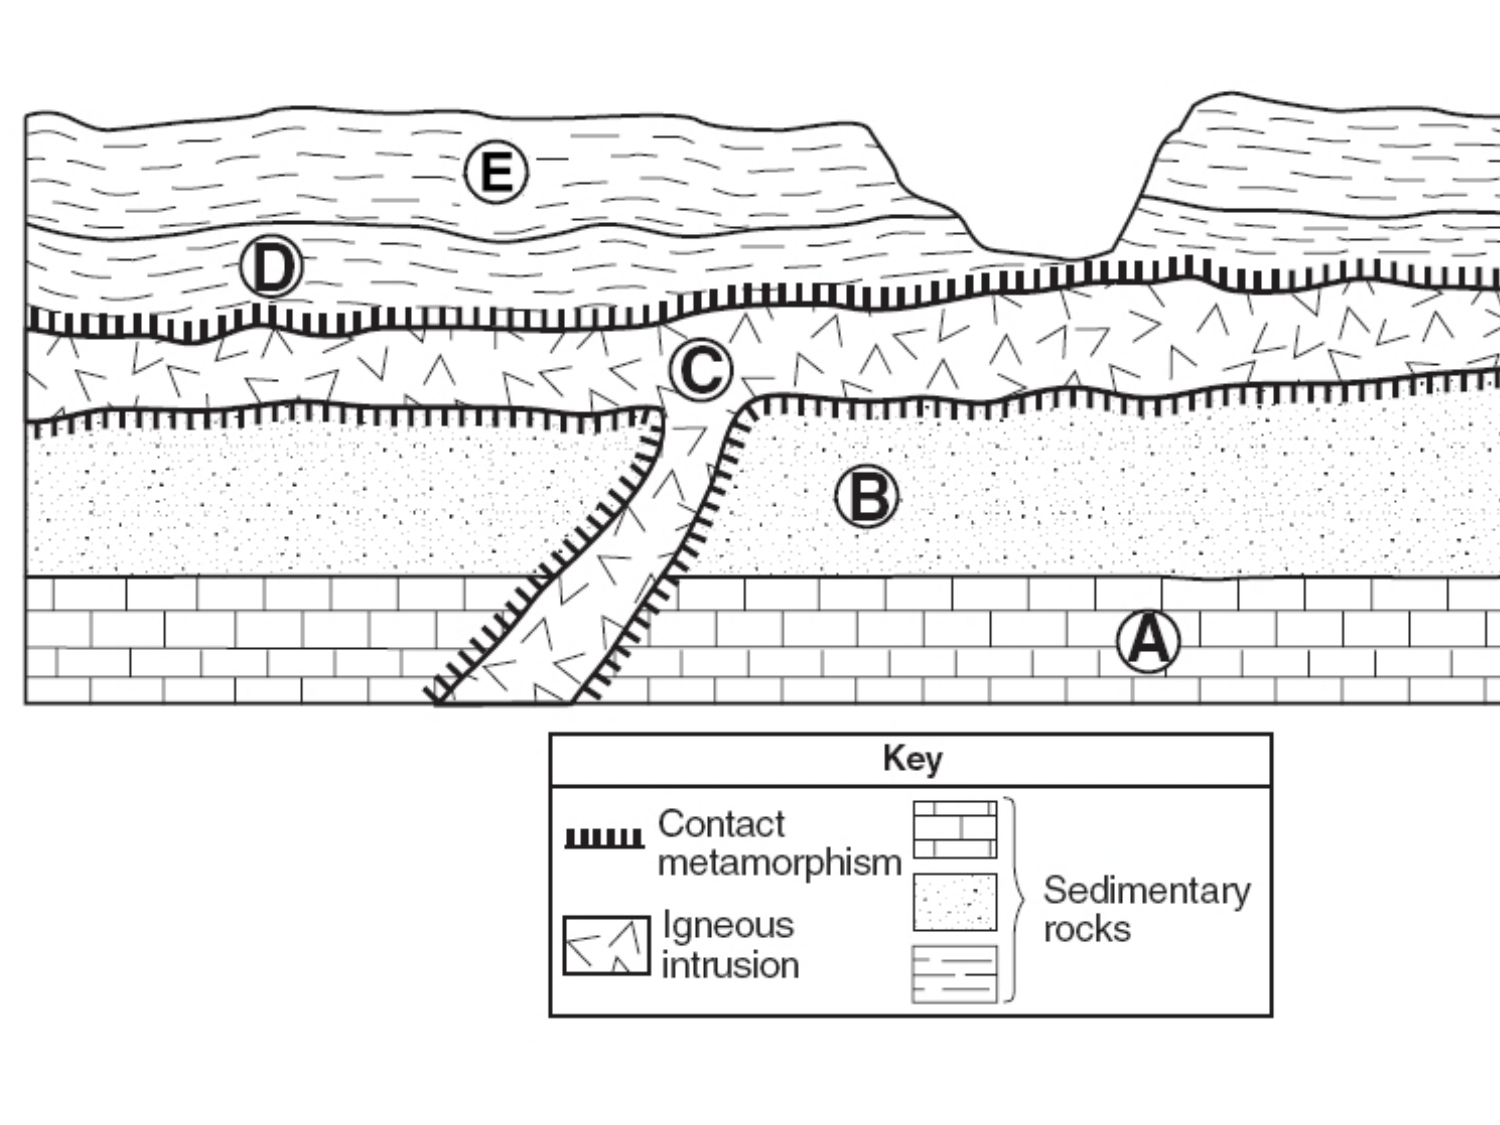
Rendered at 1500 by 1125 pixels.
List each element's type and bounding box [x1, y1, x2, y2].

picture [5, 77, 1500, 1077]
